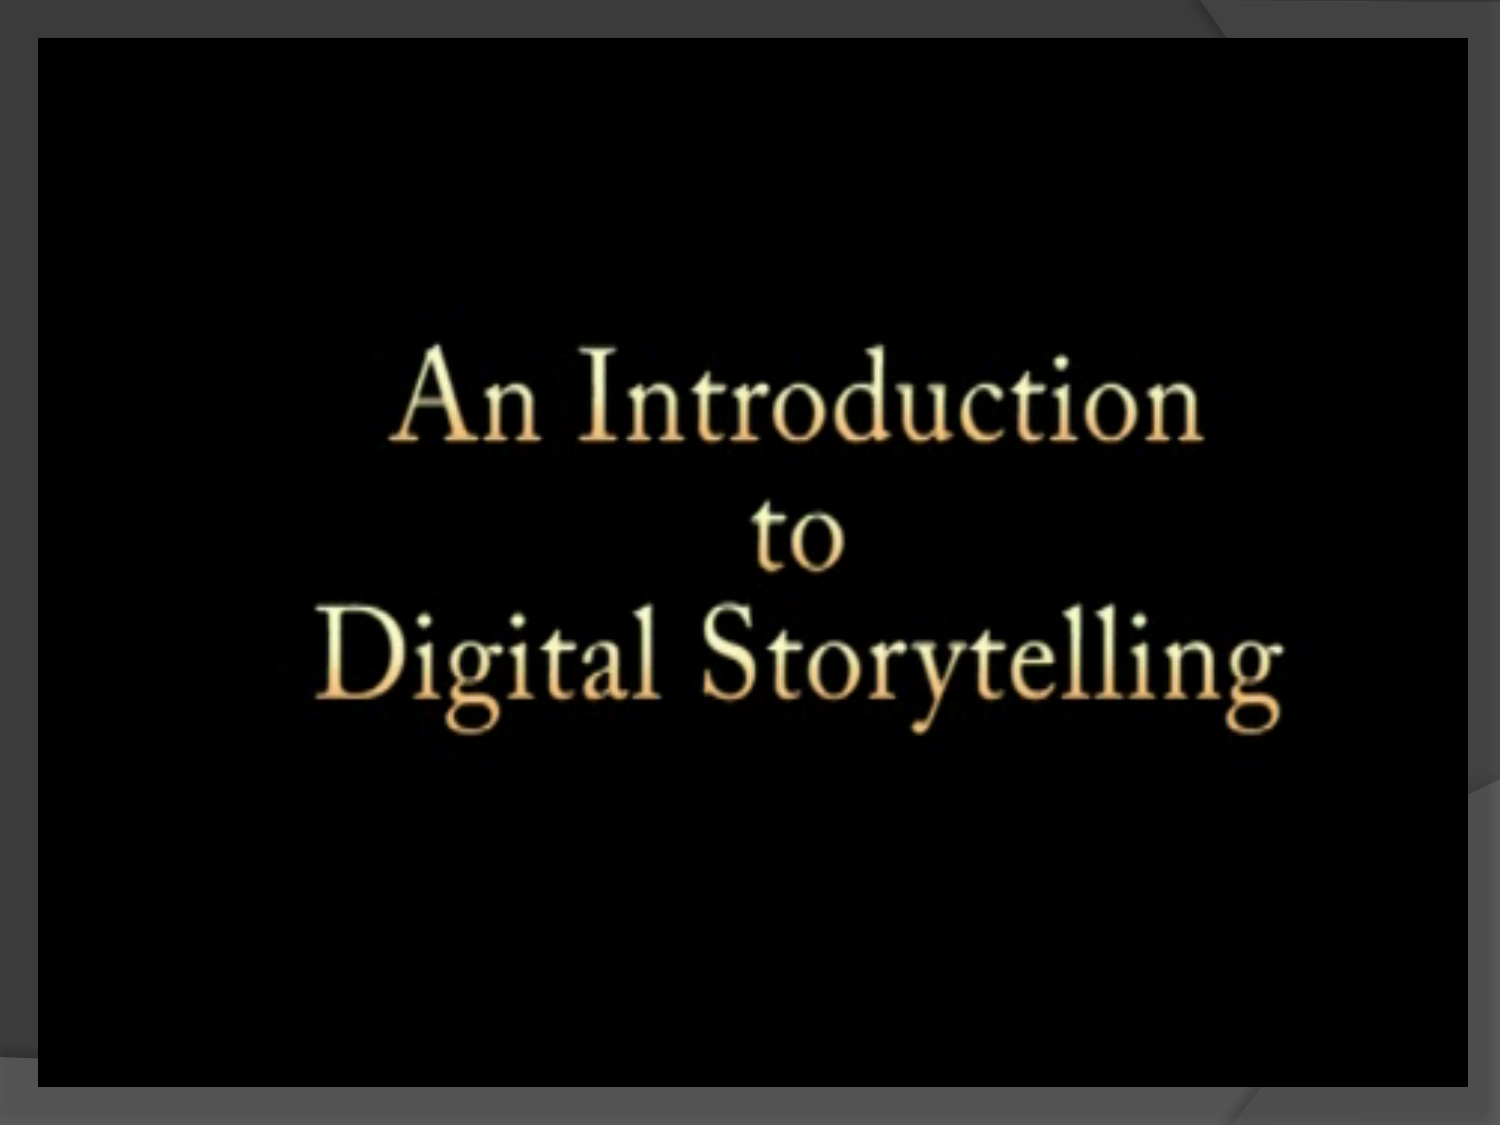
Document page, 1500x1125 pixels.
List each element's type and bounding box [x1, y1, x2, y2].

text_box [37, 37, 1469, 1088]
